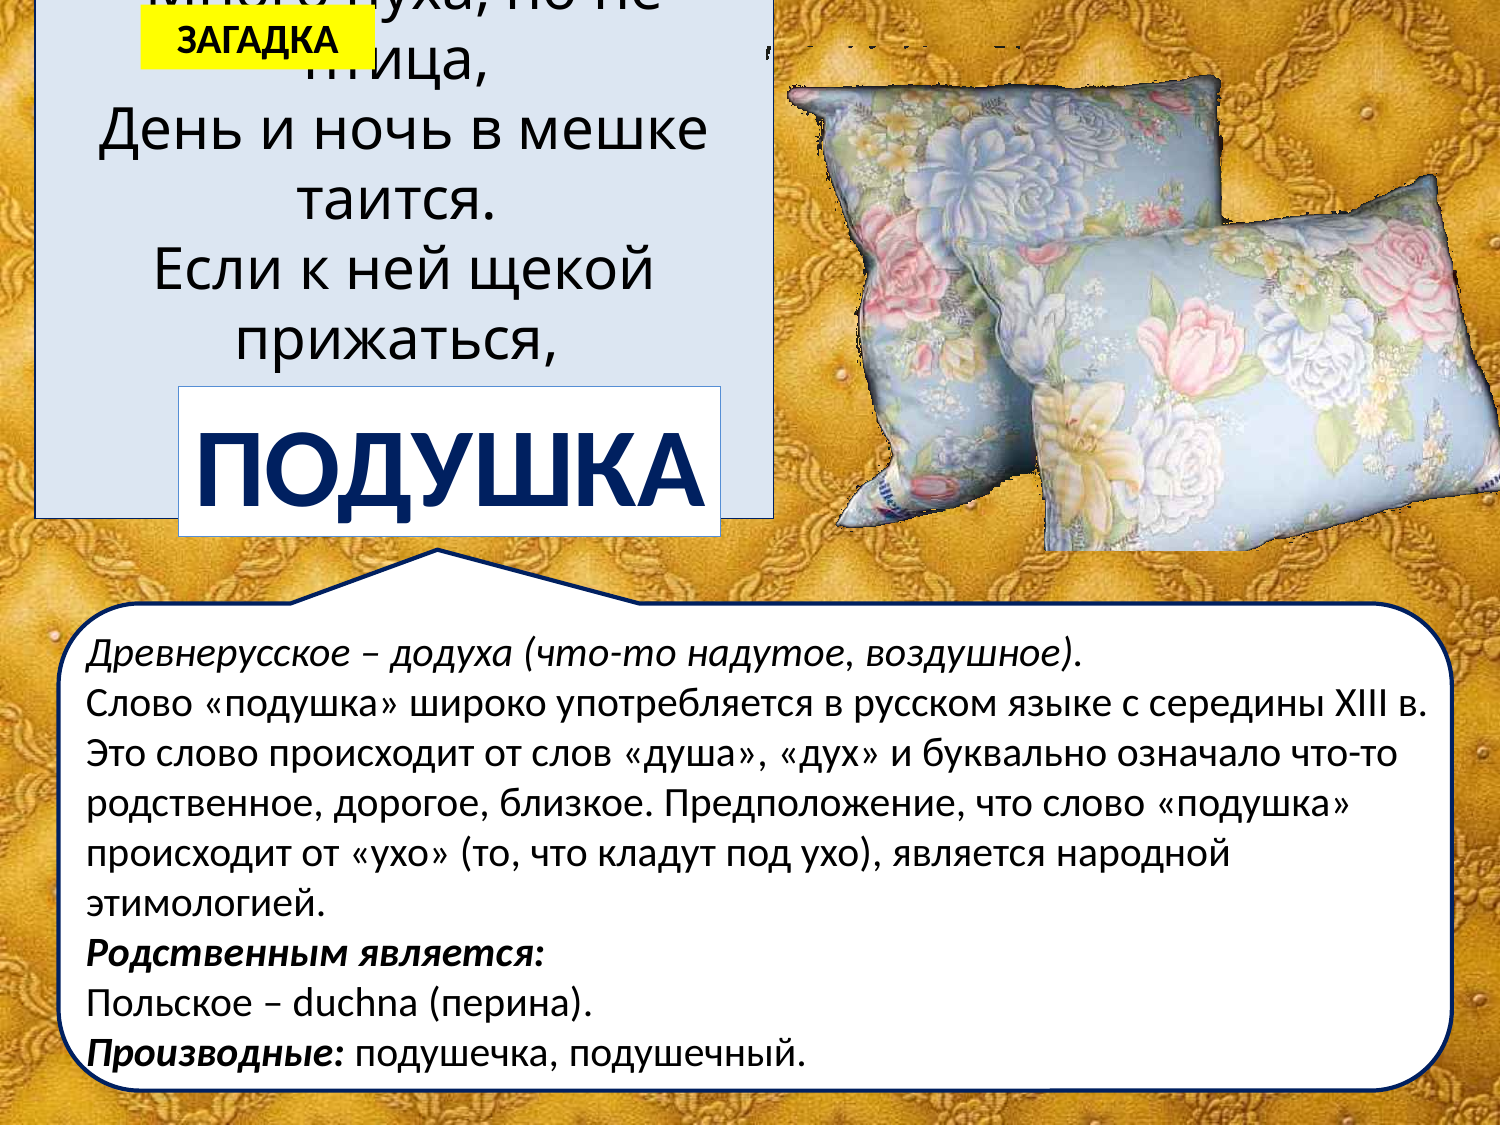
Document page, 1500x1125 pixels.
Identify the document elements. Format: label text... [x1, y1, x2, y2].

text_box Много пуха, но не птица, День и ночь в мешке таится. Если к ней щекой прижаться, То цветные сны приснятся. [35, 0, 774, 519]
picture [0, 0, 1500, 1125]
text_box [58, 585, 1477, 1114]
text_box ЗАГАДКА [140, 4, 375, 70]
text_box подушка [178, 386, 721, 537]
